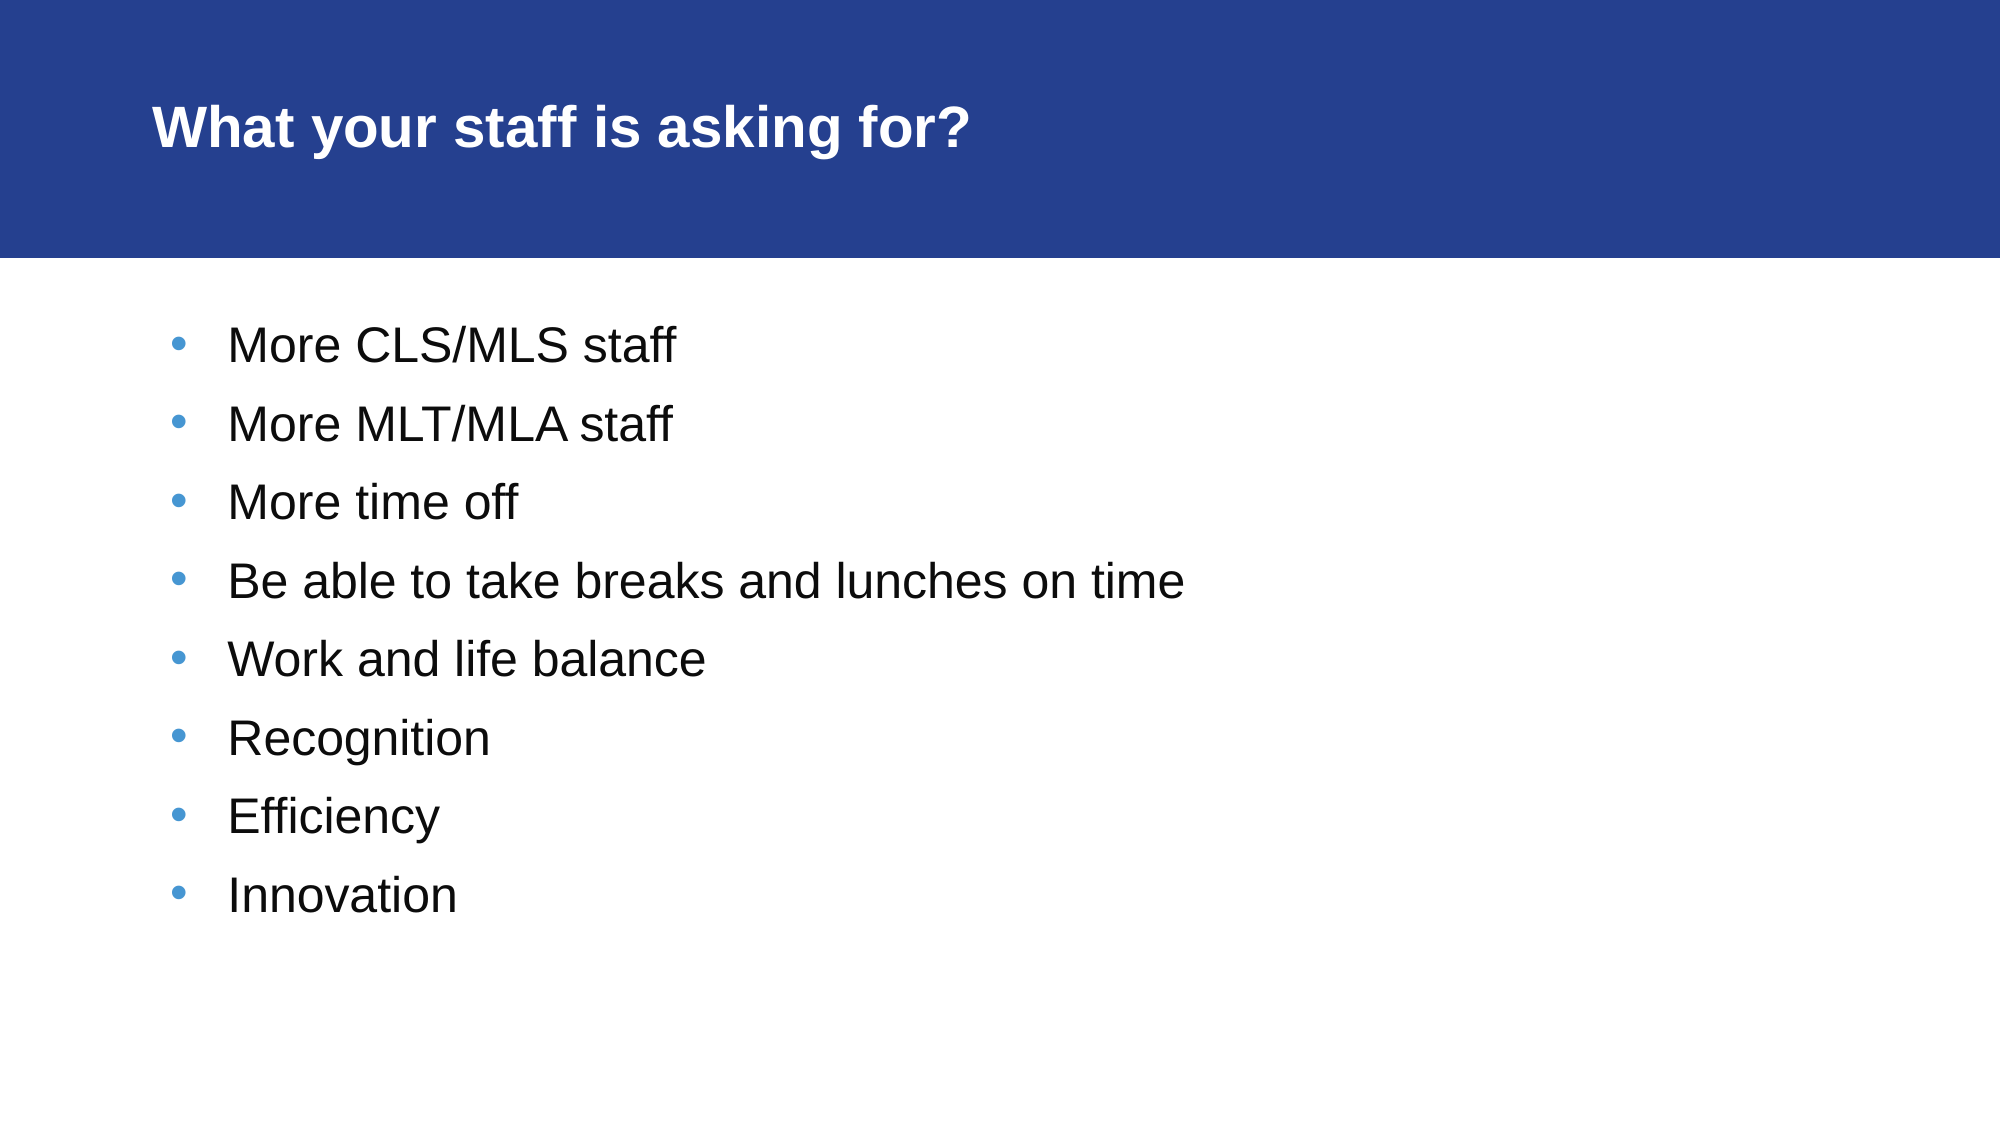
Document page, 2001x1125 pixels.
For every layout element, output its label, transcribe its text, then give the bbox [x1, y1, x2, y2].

list More CLS/MLS staff More MLT/MLA staff More time off Be able to take breaks and lunches on time Work and life balance Recognition Efficiency Innovation [137, 299, 1863, 1025]
title What your staff is asking for? [137, 20, 1863, 238]
